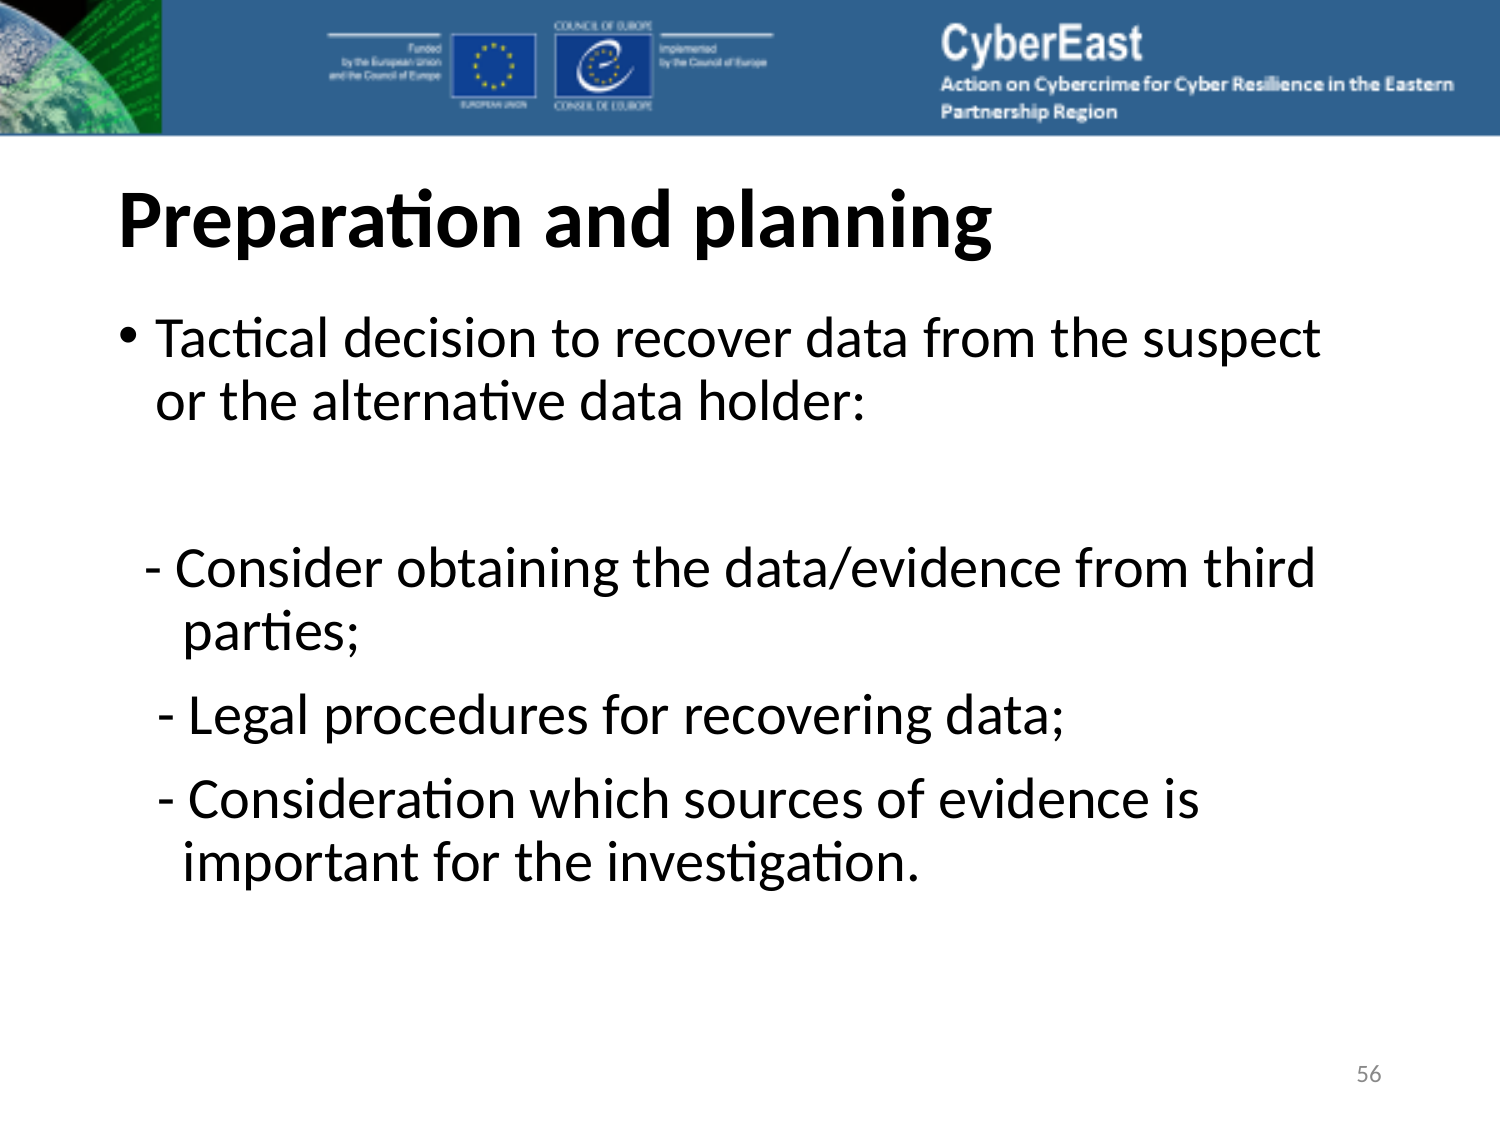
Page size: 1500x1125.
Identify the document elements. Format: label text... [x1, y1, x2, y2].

slide_number 56 [1059, 1042, 1397, 1103]
list Tactical decision to recover data from the suspect or the alternative data holder: - Consider obtaining the data/evidence from third parties; - Legal procedures for recovering data; - Consideration which sources of evidence is important for the investigation. [103, 299, 1397, 1014]
title Preparation and planning [103, 111, 1397, 299]
picture [0, 0, 1500, 1125]
